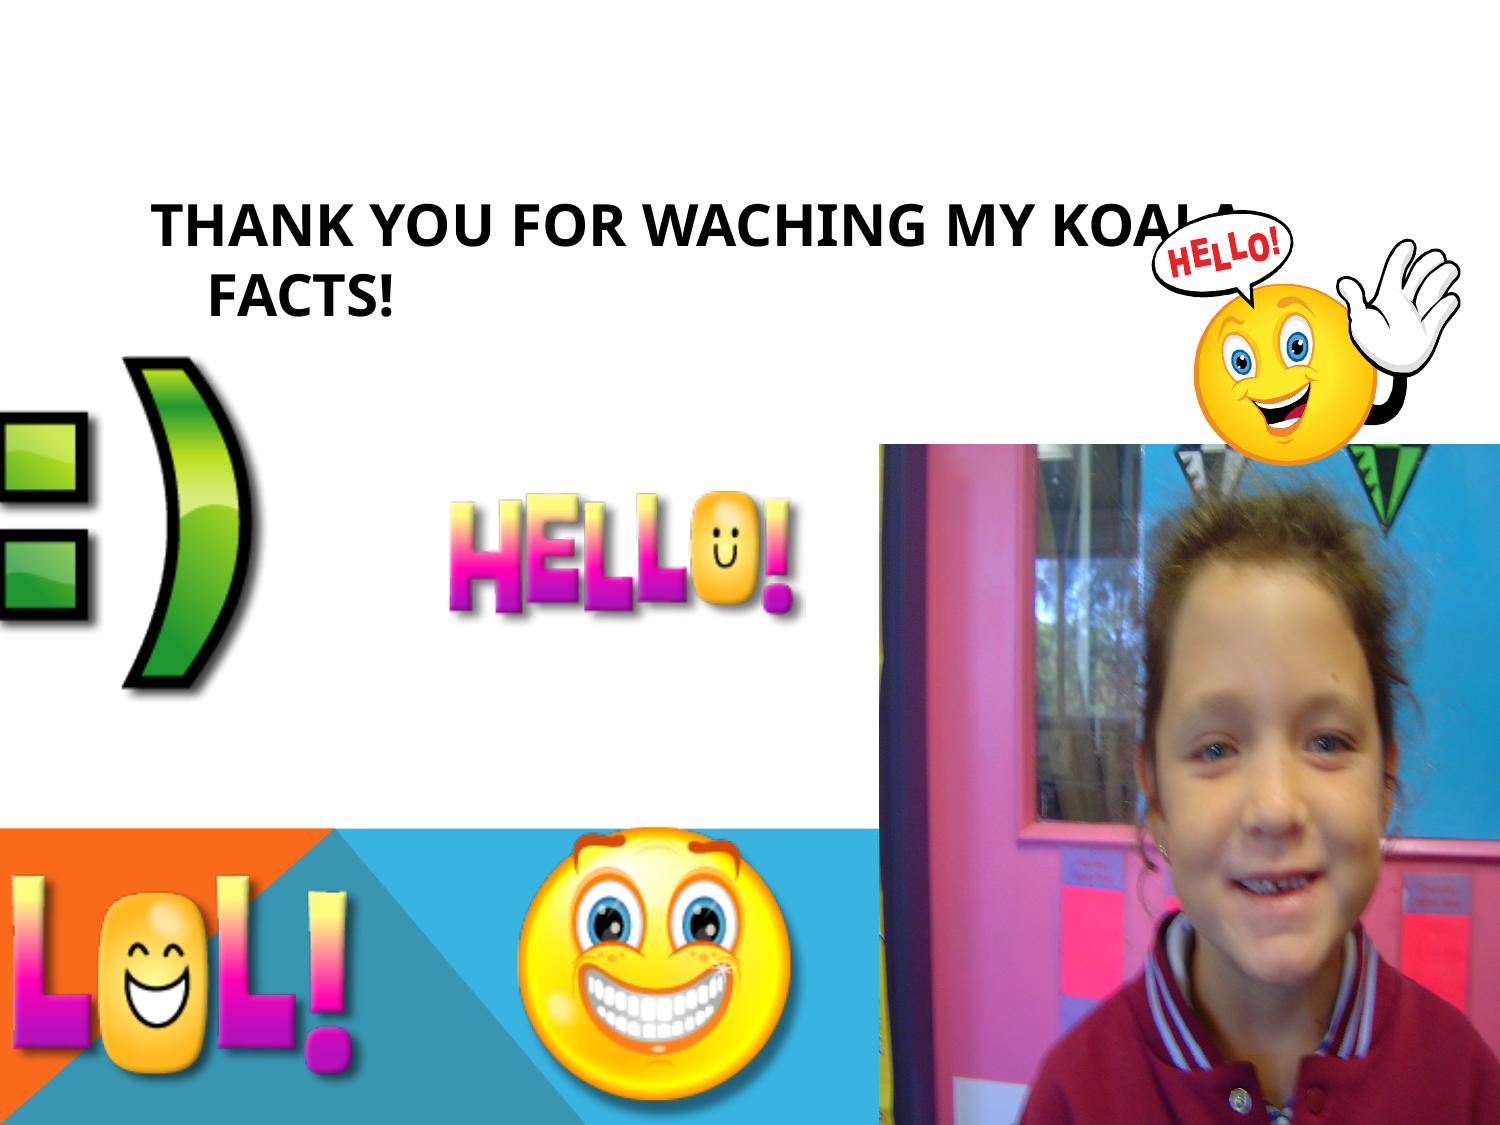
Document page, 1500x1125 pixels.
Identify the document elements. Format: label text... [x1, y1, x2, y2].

picture [0, 784, 376, 1125]
picture [430, 373, 807, 749]
picture [0, 337, 312, 714]
picture [879, 209, 1500, 1125]
list THANK YOU FOR WACHING MY KOALA FACTS! [135, 180, 1369, 768]
picture [505, 821, 807, 1122]
